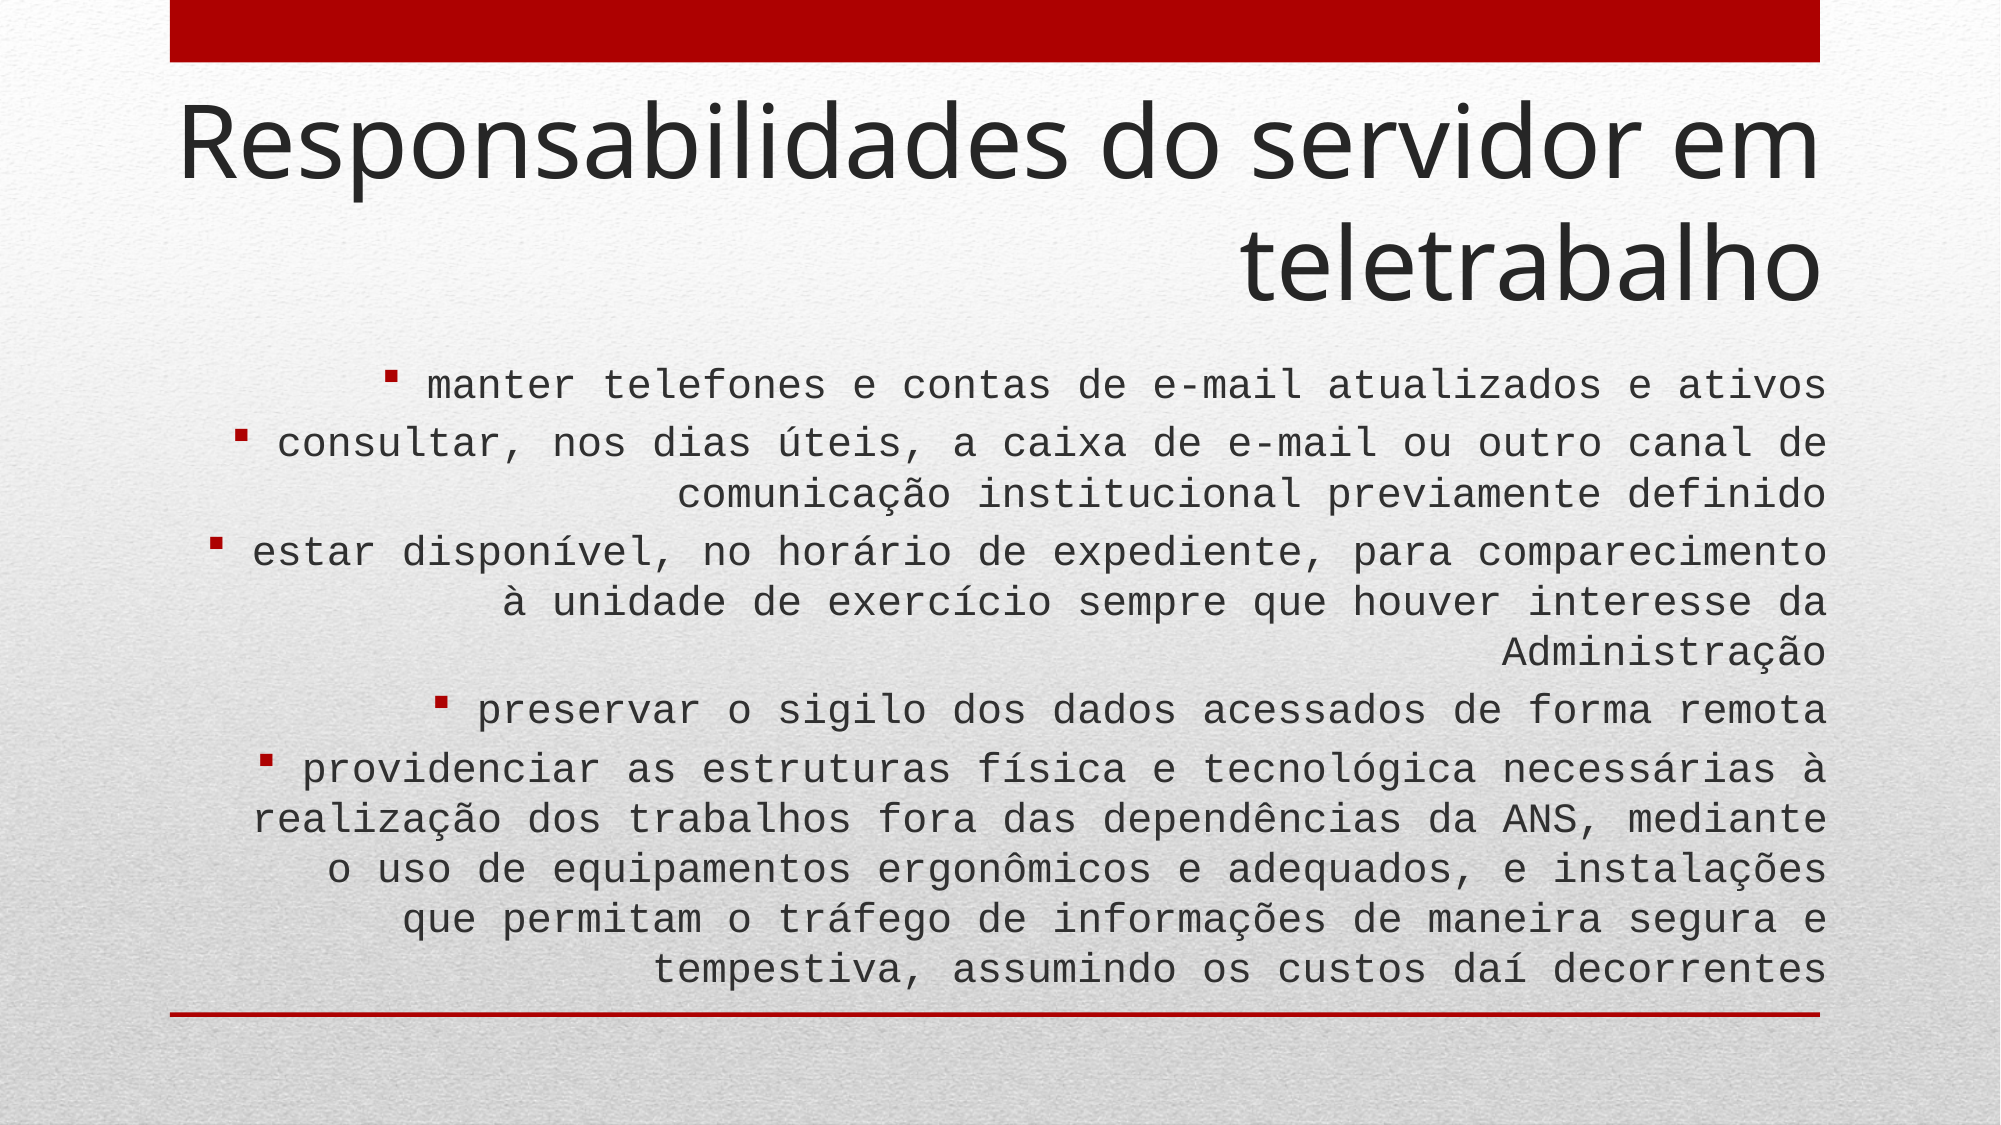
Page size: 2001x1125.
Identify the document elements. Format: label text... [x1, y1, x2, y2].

title Responsabilidades do servidor em teletrabalho [0, 66, 1840, 329]
list manter telefones e contas de e-mail atualizados e ativos consultar, nos dias úteis, a caixa de e-mail ou outro canal de comunicação institucional previamente definido estar disponível, no horário de expediente, para comparecimento à unidade de exercício sempre que houver interesse da Administração preservar o sigilo dos dados acessados de forma remota providenciar as estruturas física e tecnológica necessárias à realização dos trabalhos fora das dependências da ANS, mediante o uso de equipamentos ergonômicos e adequados, e instalações que permitam o tráfego de informações de maneira segura e tempestiva, assumindo os custos daí decorrentes [181, 358, 1842, 1047]
